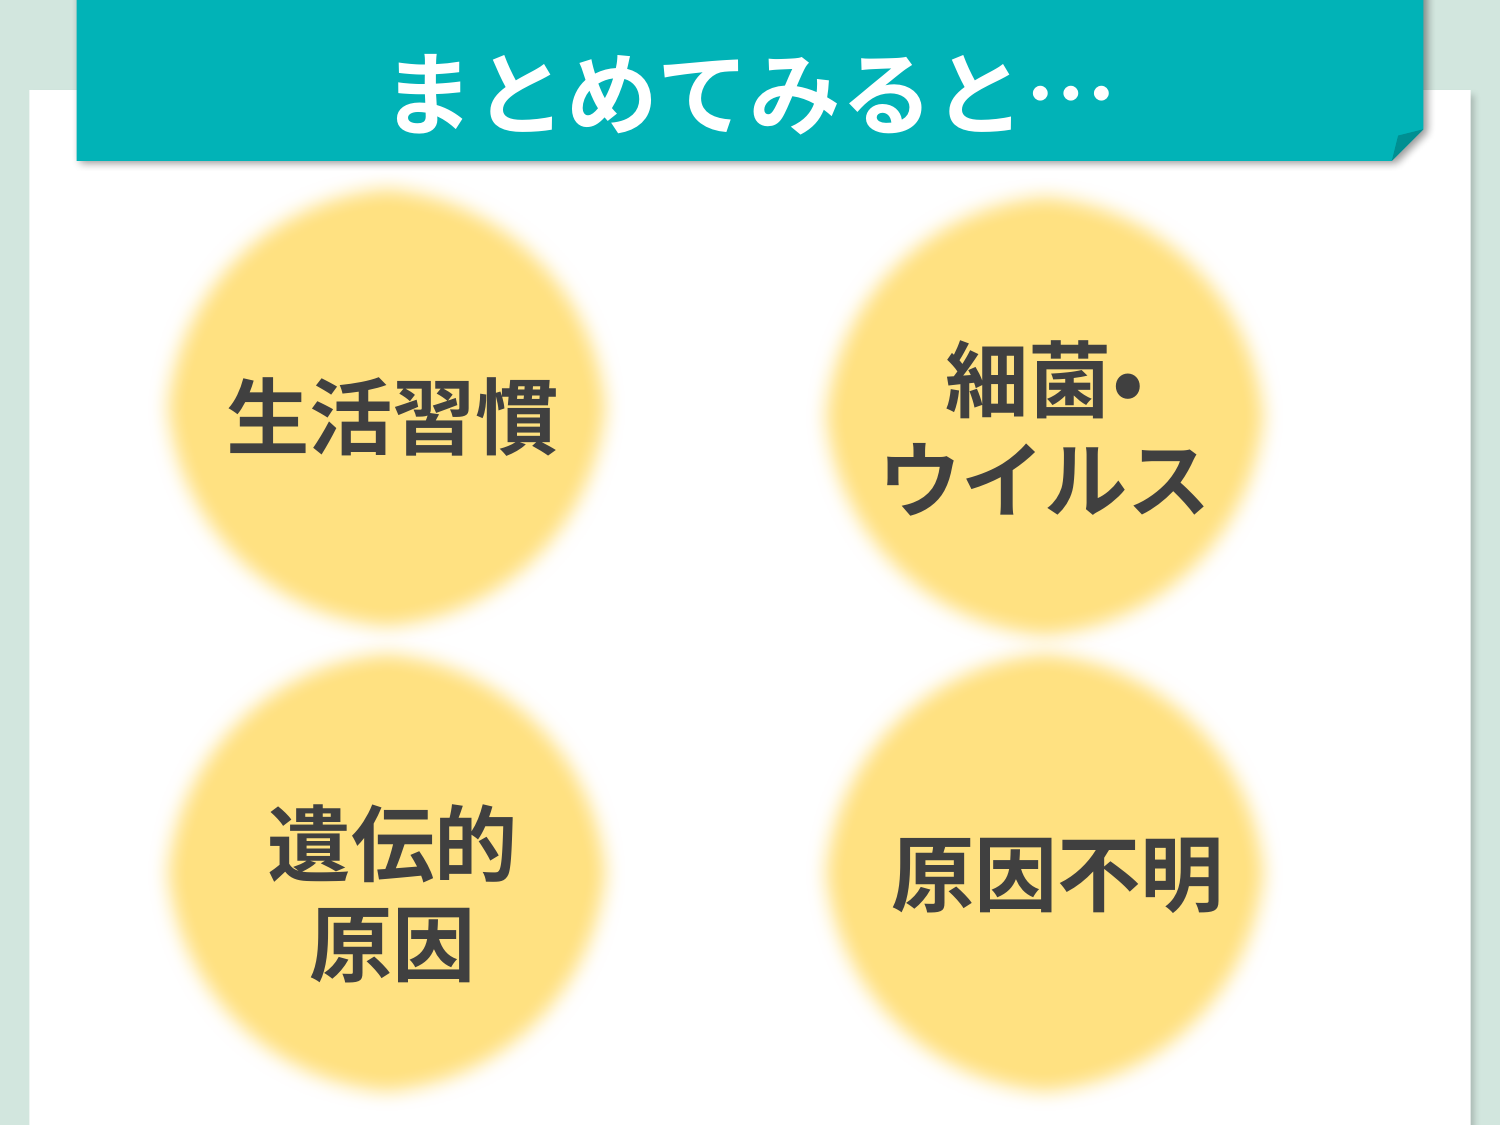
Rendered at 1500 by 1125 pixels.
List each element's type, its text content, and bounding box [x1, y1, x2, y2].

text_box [805, 176, 1284, 633]
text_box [146, 168, 626, 633]
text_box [805, 633, 1284, 1112]
text_box まとめてみると… [0, 29, 1500, 154]
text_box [146, 633, 626, 1112]
